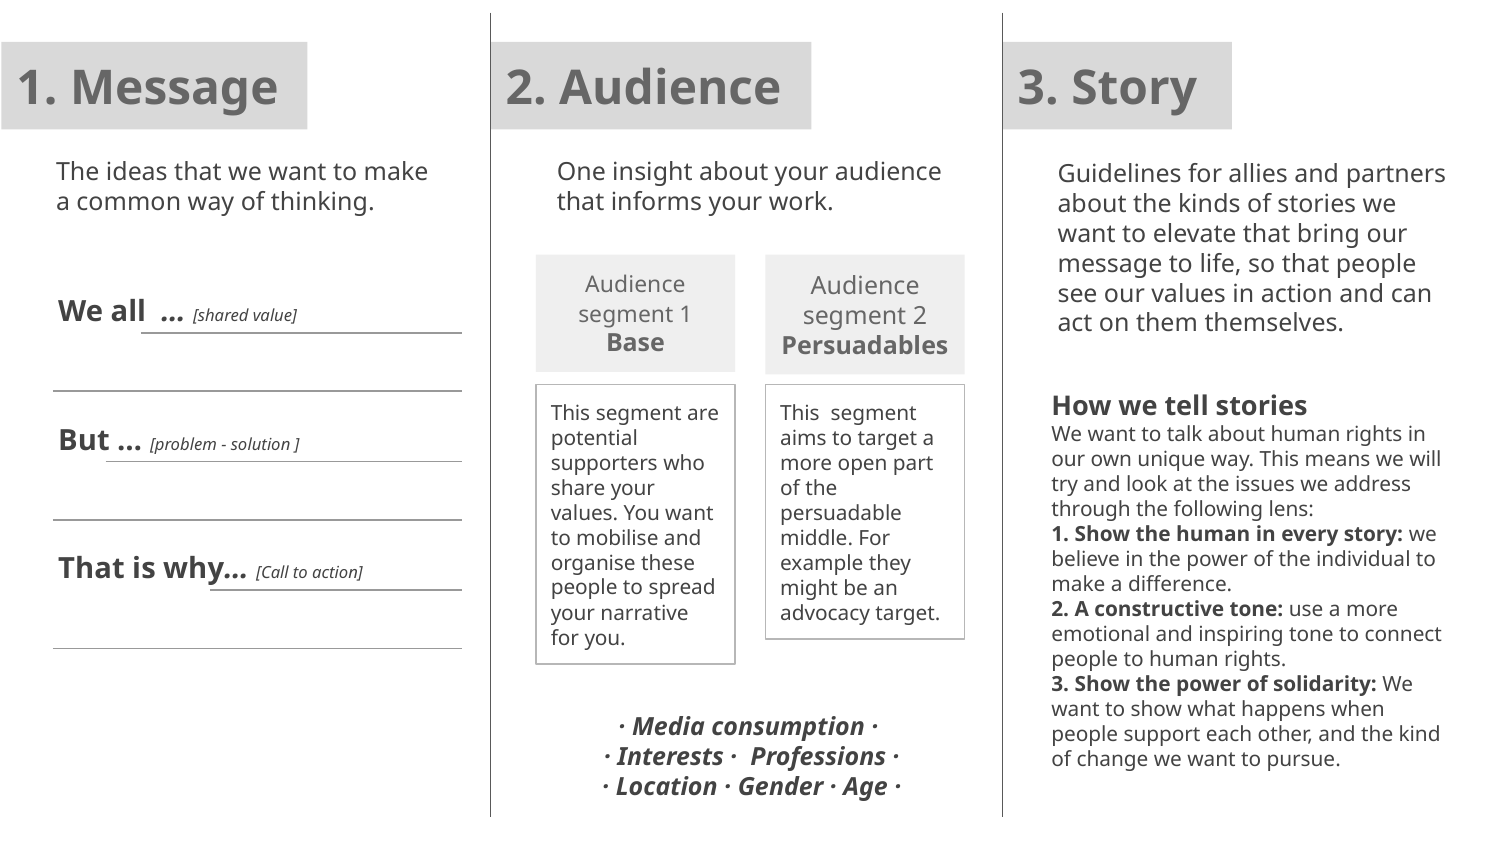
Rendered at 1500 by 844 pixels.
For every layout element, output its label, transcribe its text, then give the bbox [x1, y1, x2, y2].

text_box Audience segment 2 Persuadables [765, 254, 965, 375]
title We all … [shared value] [43, 287, 473, 343]
text_box 3. Story [1008, 41, 1232, 130]
text_box 2. Audience [495, 41, 812, 130]
text_box 1. Message [1, 41, 308, 130]
text_box This segment are potential supporters who share your values. You want to mobilise and organise these people to spread your narrative for you. [535, 384, 736, 665]
title That is why… [Call to action] [43, 545, 473, 600]
title One insight about your audience that informs your work. [535, 142, 965, 231]
title How we tell stories We want to talk about human rights in our own unique way. This means we will try and look at the issues we address through the following lens: 1. Show the human in every story: we believe in the power of the individual to make a difference. 2. A constructive tone: use a more emotional and inspiring tone to connect people to human rights. 3. Show the power of solidarity: We want to show what happens when people support each other, and the kind of change we want to pursue. [1036, 373, 1466, 428]
title Guidelines for allies and partners about the kinds of stories we want to elevate that bring our message to life, so that people see our values in action and can act on them themselves. [1036, 142, 1466, 351]
text_box Audience segment 1 Base [535, 254, 736, 372]
title · Media consumption · · Interests · Professions · · Location · Gender · Age · [586, 695, 918, 815]
text_box This segment aims to target a more open part of the persuadable middle. For example they might be an advocacy target. [765, 384, 965, 640]
title The ideas that we want to make a common way of thinking. [35, 142, 465, 231]
title But … [problem - solution ] [43, 416, 473, 472]
